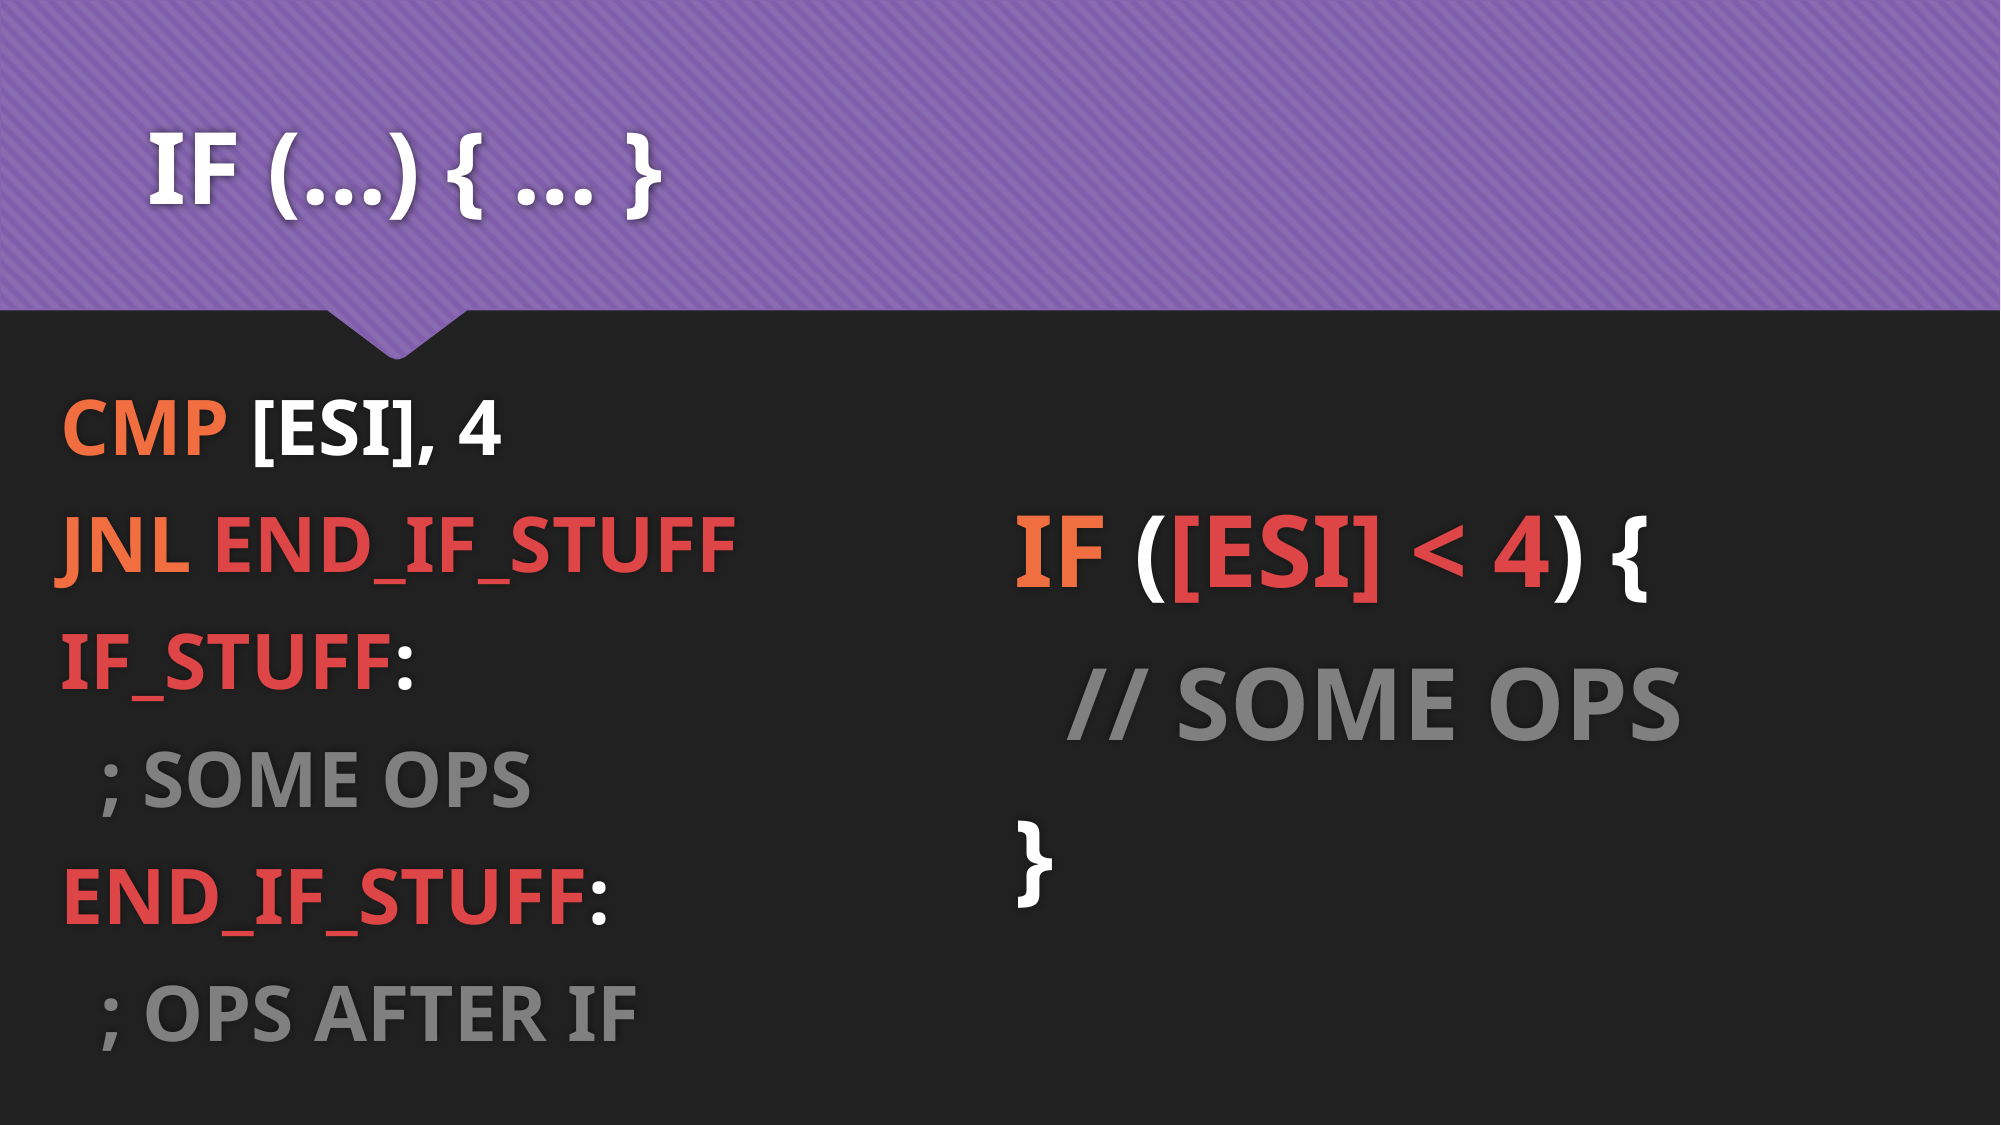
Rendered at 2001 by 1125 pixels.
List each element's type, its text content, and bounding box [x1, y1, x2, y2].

text_box CMP [ESI], 4 JNL END_IF_STUFF IF_STUFF: ; SOME OPS END_IF_STUFF: ; OPS AFTER IF [45, 369, 1000, 1065]
text_box IF ([ESI] < 4) { // SOME OPS } [999, 352, 1955, 1048]
title IF (…) { … } [132, 73, 1868, 233]
